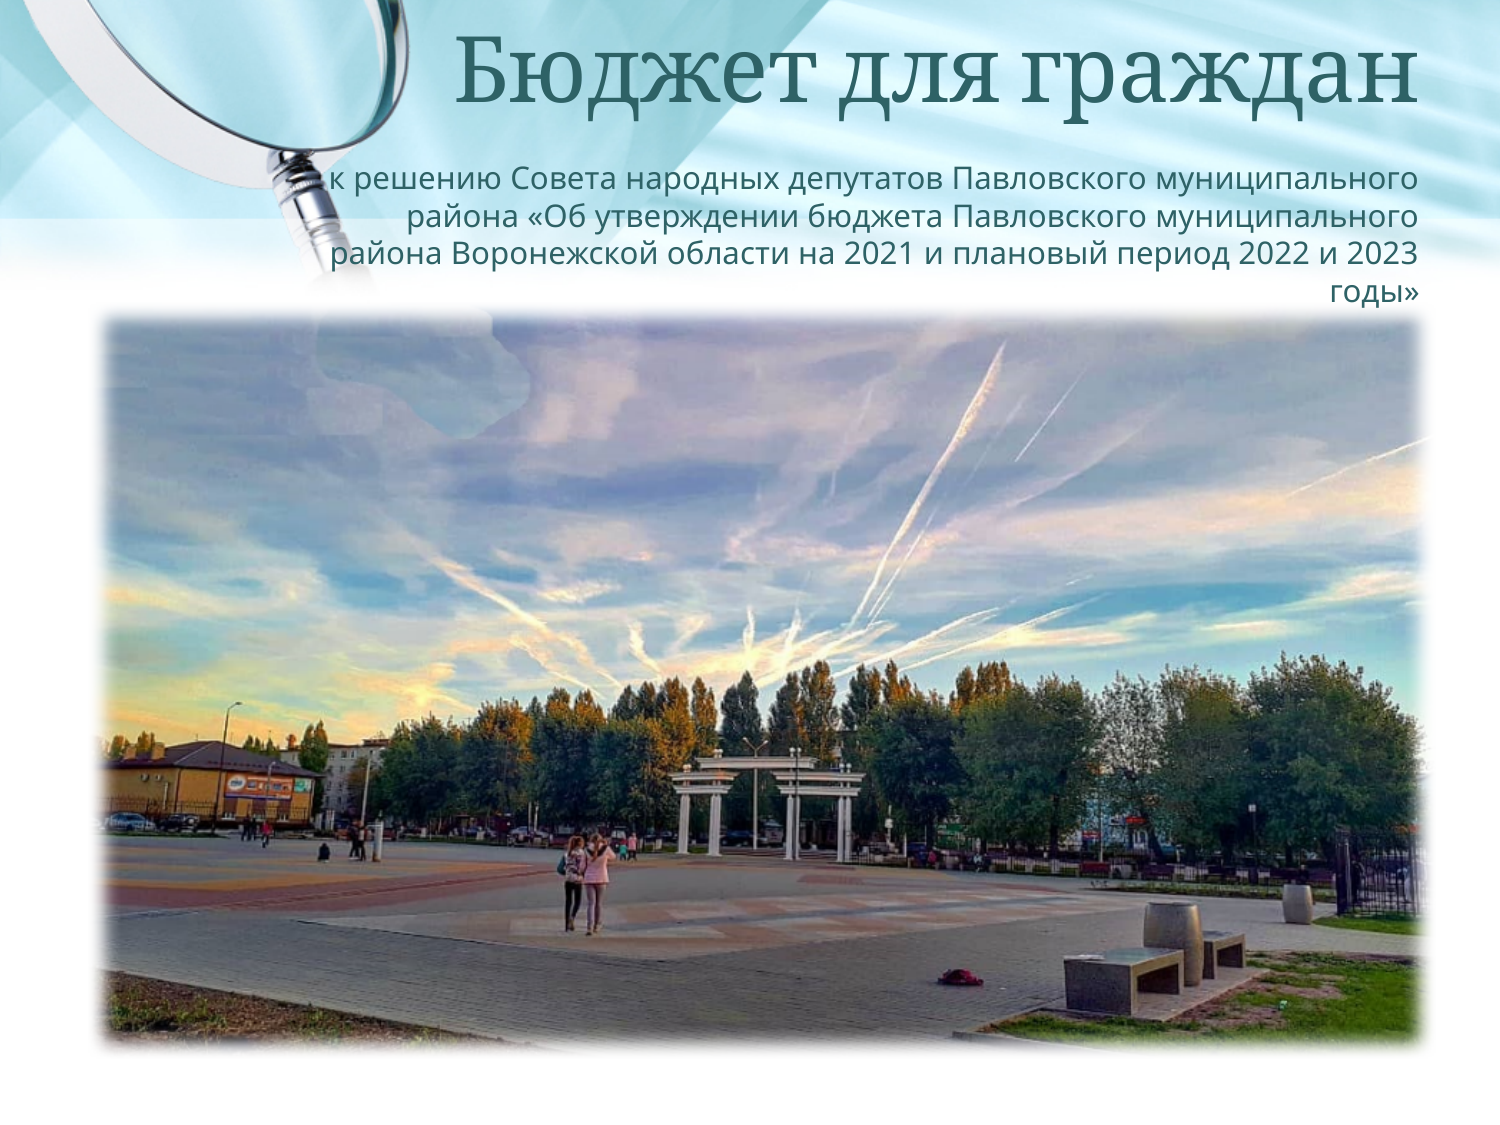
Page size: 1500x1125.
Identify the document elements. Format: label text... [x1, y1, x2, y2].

title Бюджет для граждан к решению Совета народных депутатов Павловского муниципального района «Об утверждении бюджета Павловского муниципального района Воронежской области на 2021 и плановый период 2022 и 2023 годы» [301, 30, 1436, 301]
picture [0, 0, 1500, 1125]
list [88, 302, 1436, 1062]
